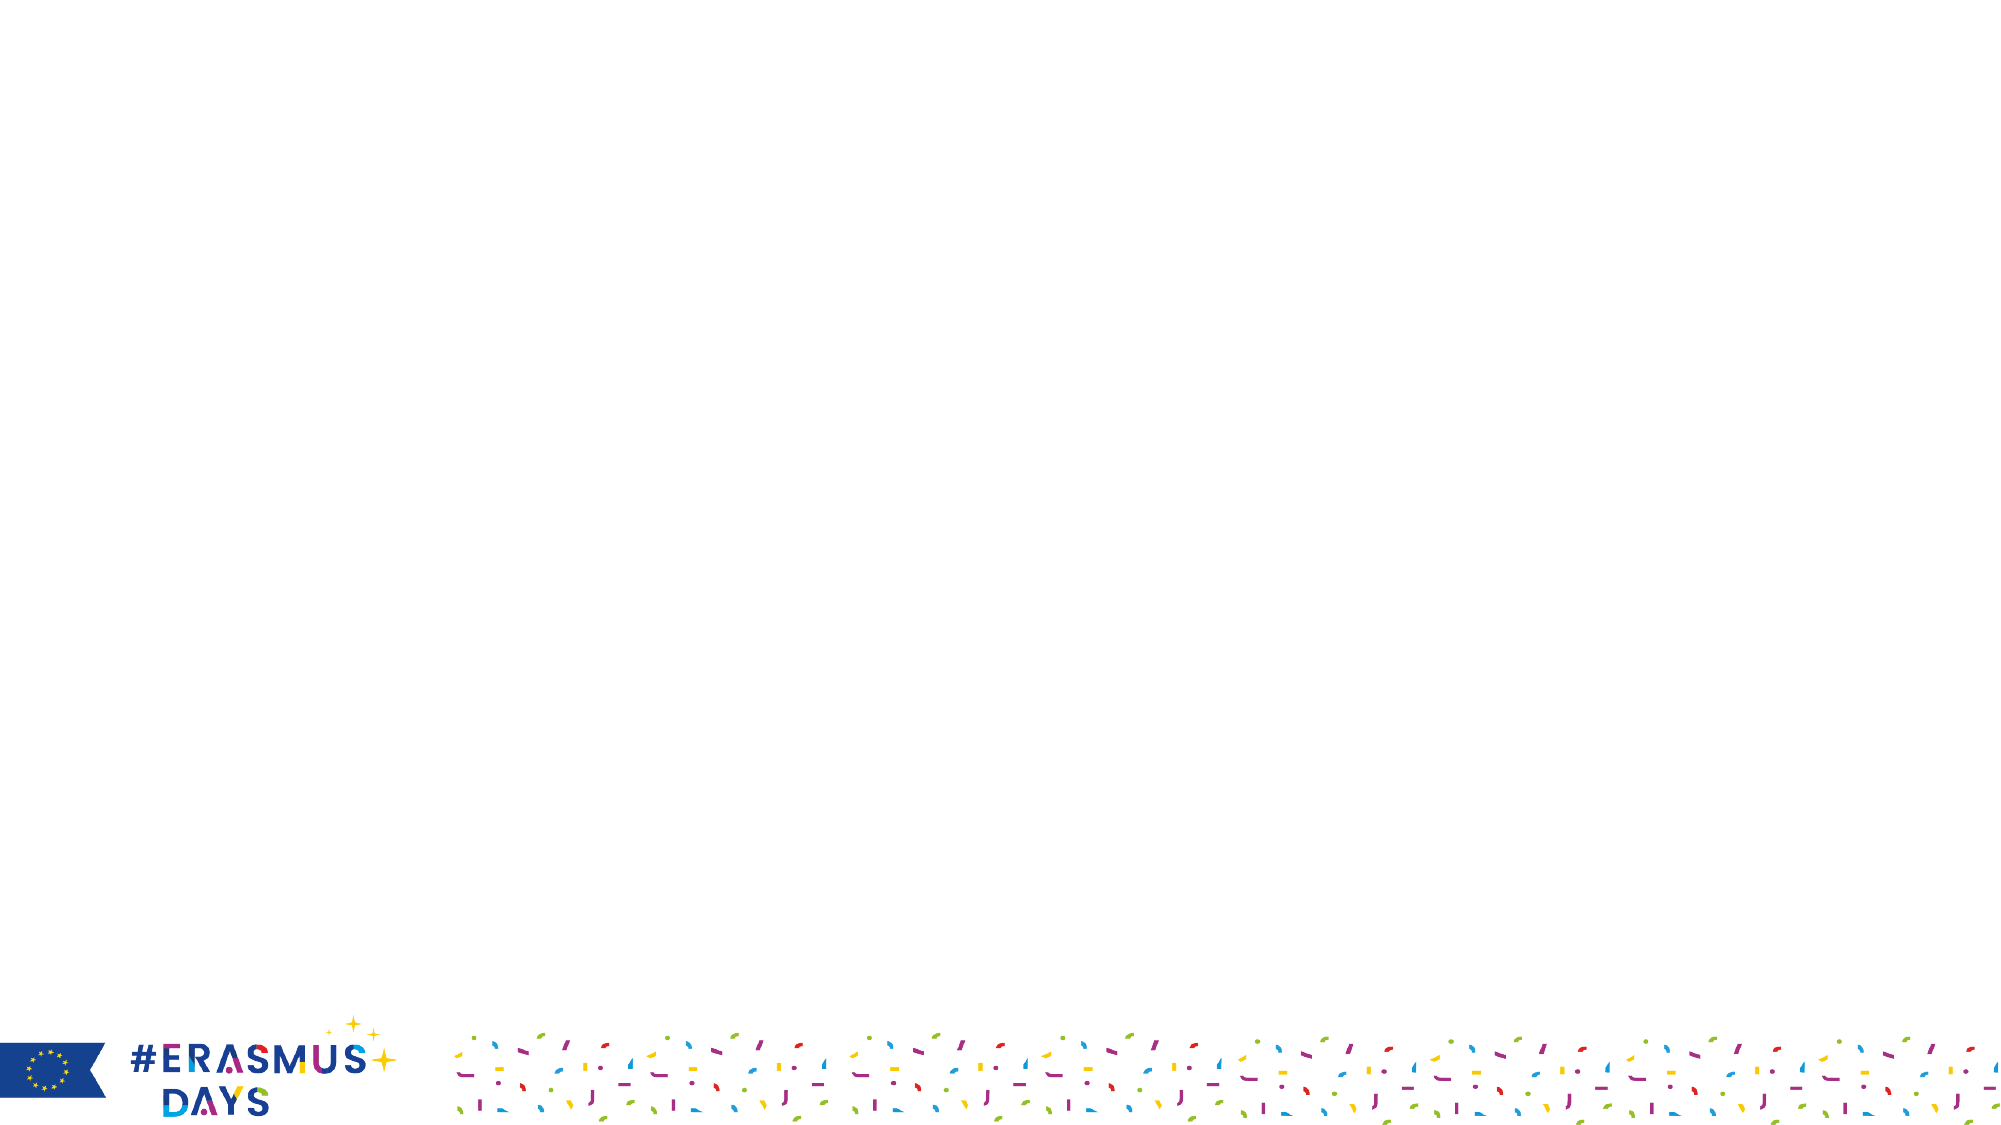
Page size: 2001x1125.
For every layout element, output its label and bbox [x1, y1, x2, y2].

picture [0, 1015, 2000, 1125]
